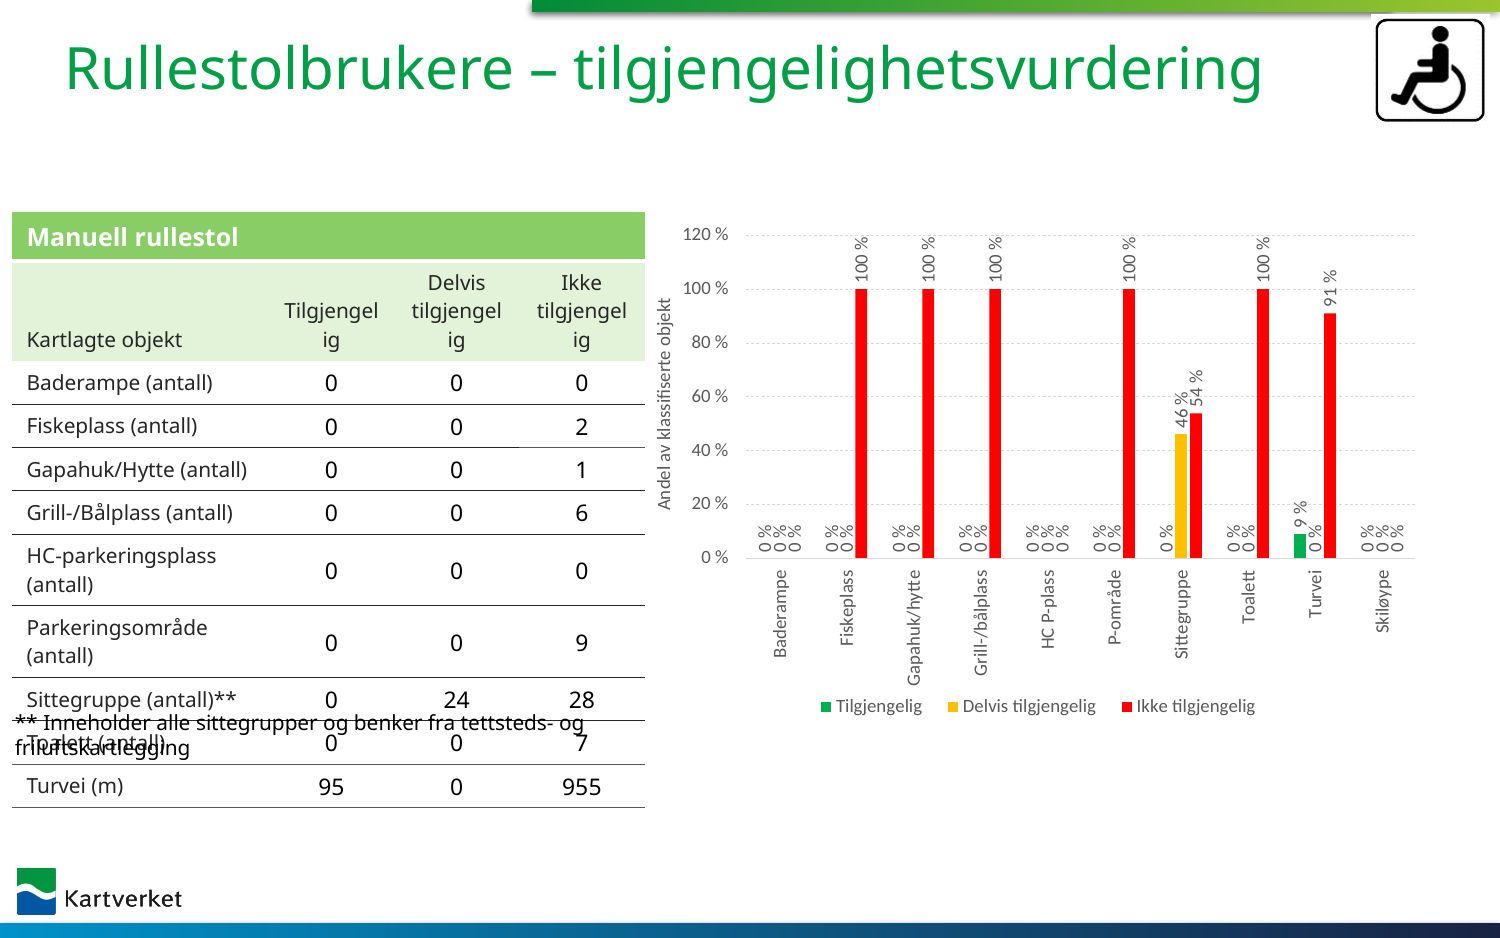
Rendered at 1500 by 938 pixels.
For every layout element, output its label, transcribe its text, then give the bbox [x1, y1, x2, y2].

table_cell 0 [269, 606, 394, 677]
table_cell 6 [519, 491, 638, 534]
table_cell Baderampe (antall) [12, 361, 269, 404]
table_cell 0 [394, 361, 519, 404]
table_cell Fiskeplass (antall) [12, 405, 269, 447]
table_cell 0 [394, 448, 519, 490]
table_cell 0 [394, 606, 519, 677]
table_cell Ikke tilgjengelig [519, 263, 638, 361]
text_box Rullestolbrukere – tilgjengelighetsvurdering [49, 12, 1372, 109]
table_cell Sittegruppe (antall)** [12, 678, 269, 702]
table_cell 1 [519, 448, 638, 490]
table_header Manuell rullestol [12, 212, 645, 259]
table_cell 9 [519, 606, 638, 677]
picture [643, 218, 1427, 728]
text_box ** Inneholder alle sittegrupper og benker fra tettsteds- og friluftskartlegging [0, 702, 745, 768]
table_cell HC-parkeringsplass (antall) [12, 535, 269, 605]
table_cell 955 [519, 768, 645, 807]
table_cell 0 [519, 535, 638, 605]
table_cell Turvei (m) [12, 768, 269, 807]
table_cell 0 [394, 535, 519, 605]
table_cell Gapahuk/Hytte (antall) [12, 448, 269, 490]
table_cell 0 [269, 448, 394, 490]
table_cell 0 [269, 361, 394, 404]
table_cell 0 [394, 491, 519, 534]
table_cell 0 [269, 405, 394, 447]
table_cell 24 [394, 678, 519, 702]
table_cell 28 [519, 678, 638, 702]
table_cell 2 [519, 405, 638, 447]
table_cell 95 [269, 768, 394, 807]
table_cell Tilgjengelig [269, 263, 394, 361]
table_cell 0 [394, 405, 519, 447]
table_cell Kartlagte objekt [12, 263, 269, 361]
table_cell Grill-/Bålplass (antall) [12, 491, 269, 534]
table_cell 0 [394, 768, 519, 807]
table_cell 0 [269, 678, 394, 702]
table_cell Delvis tilgjengelig [394, 263, 519, 361]
table_cell 0 [269, 535, 394, 605]
table_cell 0 [269, 491, 394, 534]
table_cell 0 [519, 361, 638, 404]
table_cell Parkeringsområde (antall) [12, 606, 269, 677]
picture [1371, 13, 1491, 127]
